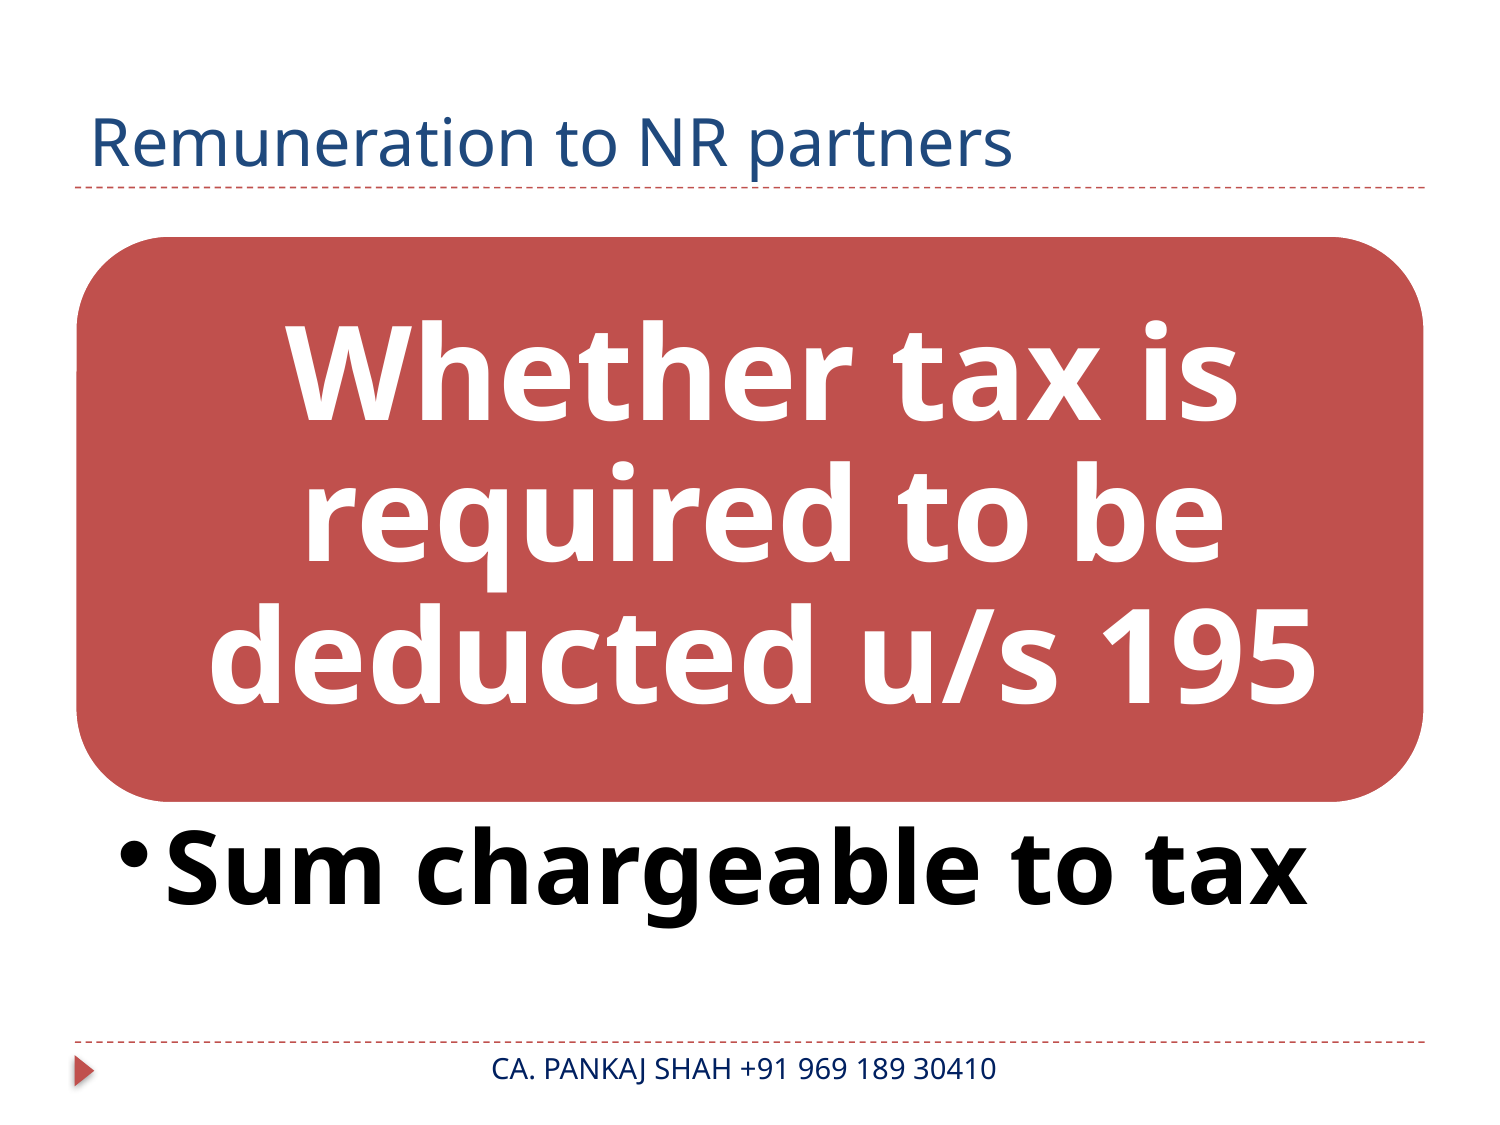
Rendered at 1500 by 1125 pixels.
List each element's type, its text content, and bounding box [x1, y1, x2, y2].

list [74, 199, 1426, 1011]
text_box CA. PANKAJ SHAH +91 969 189 30410 [210, 1042, 1278, 1093]
title Remuneration to NR partners [75, 24, 1425, 188]
